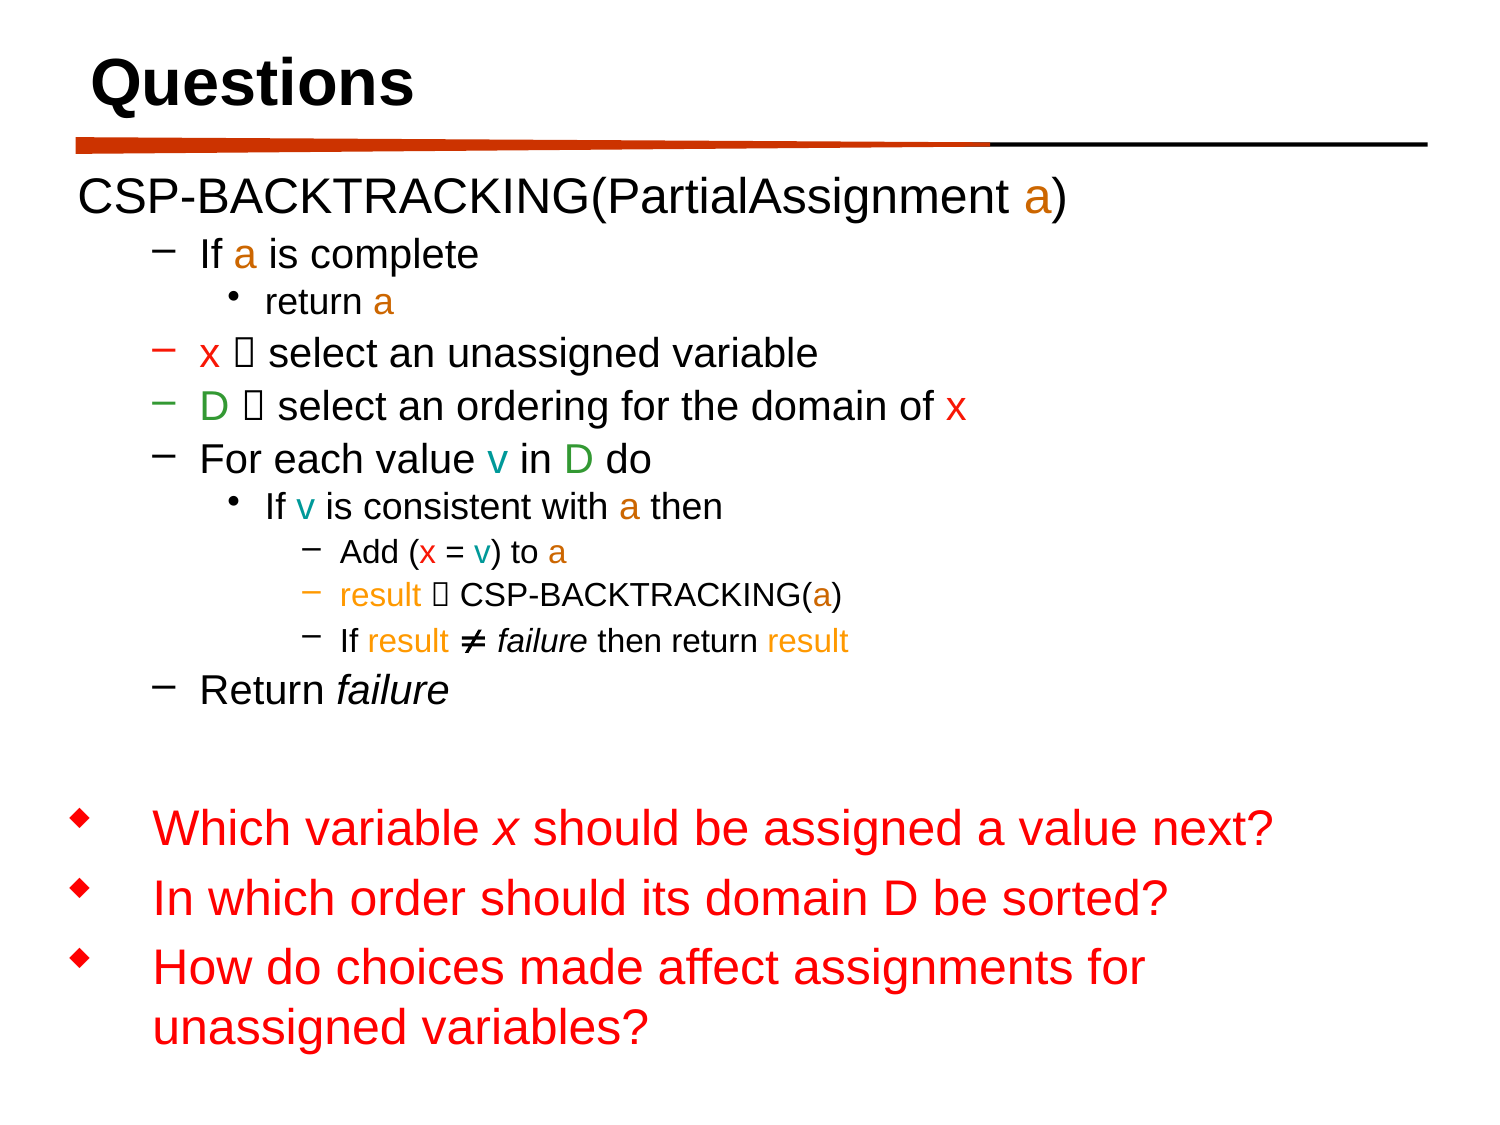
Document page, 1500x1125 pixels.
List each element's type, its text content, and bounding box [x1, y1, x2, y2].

title Questions [74, 24, 1426, 133]
list Which variable x should be assigned a value next? In which order should its domain D be sorted? How do choices made affect assignments for unassigned variables? [49, 787, 1401, 1088]
text_box CSP-BACKTRACKING(PartialAssignment a) If a is complete return a x  select an unassigned variable D  select an ordering for the domain of x For each value v in D do If v is consistent with a then Add (x = v) to a result  CSP-BACKTRACKING(a) If result  failure then return result Return failure [62, 162, 1338, 775]
